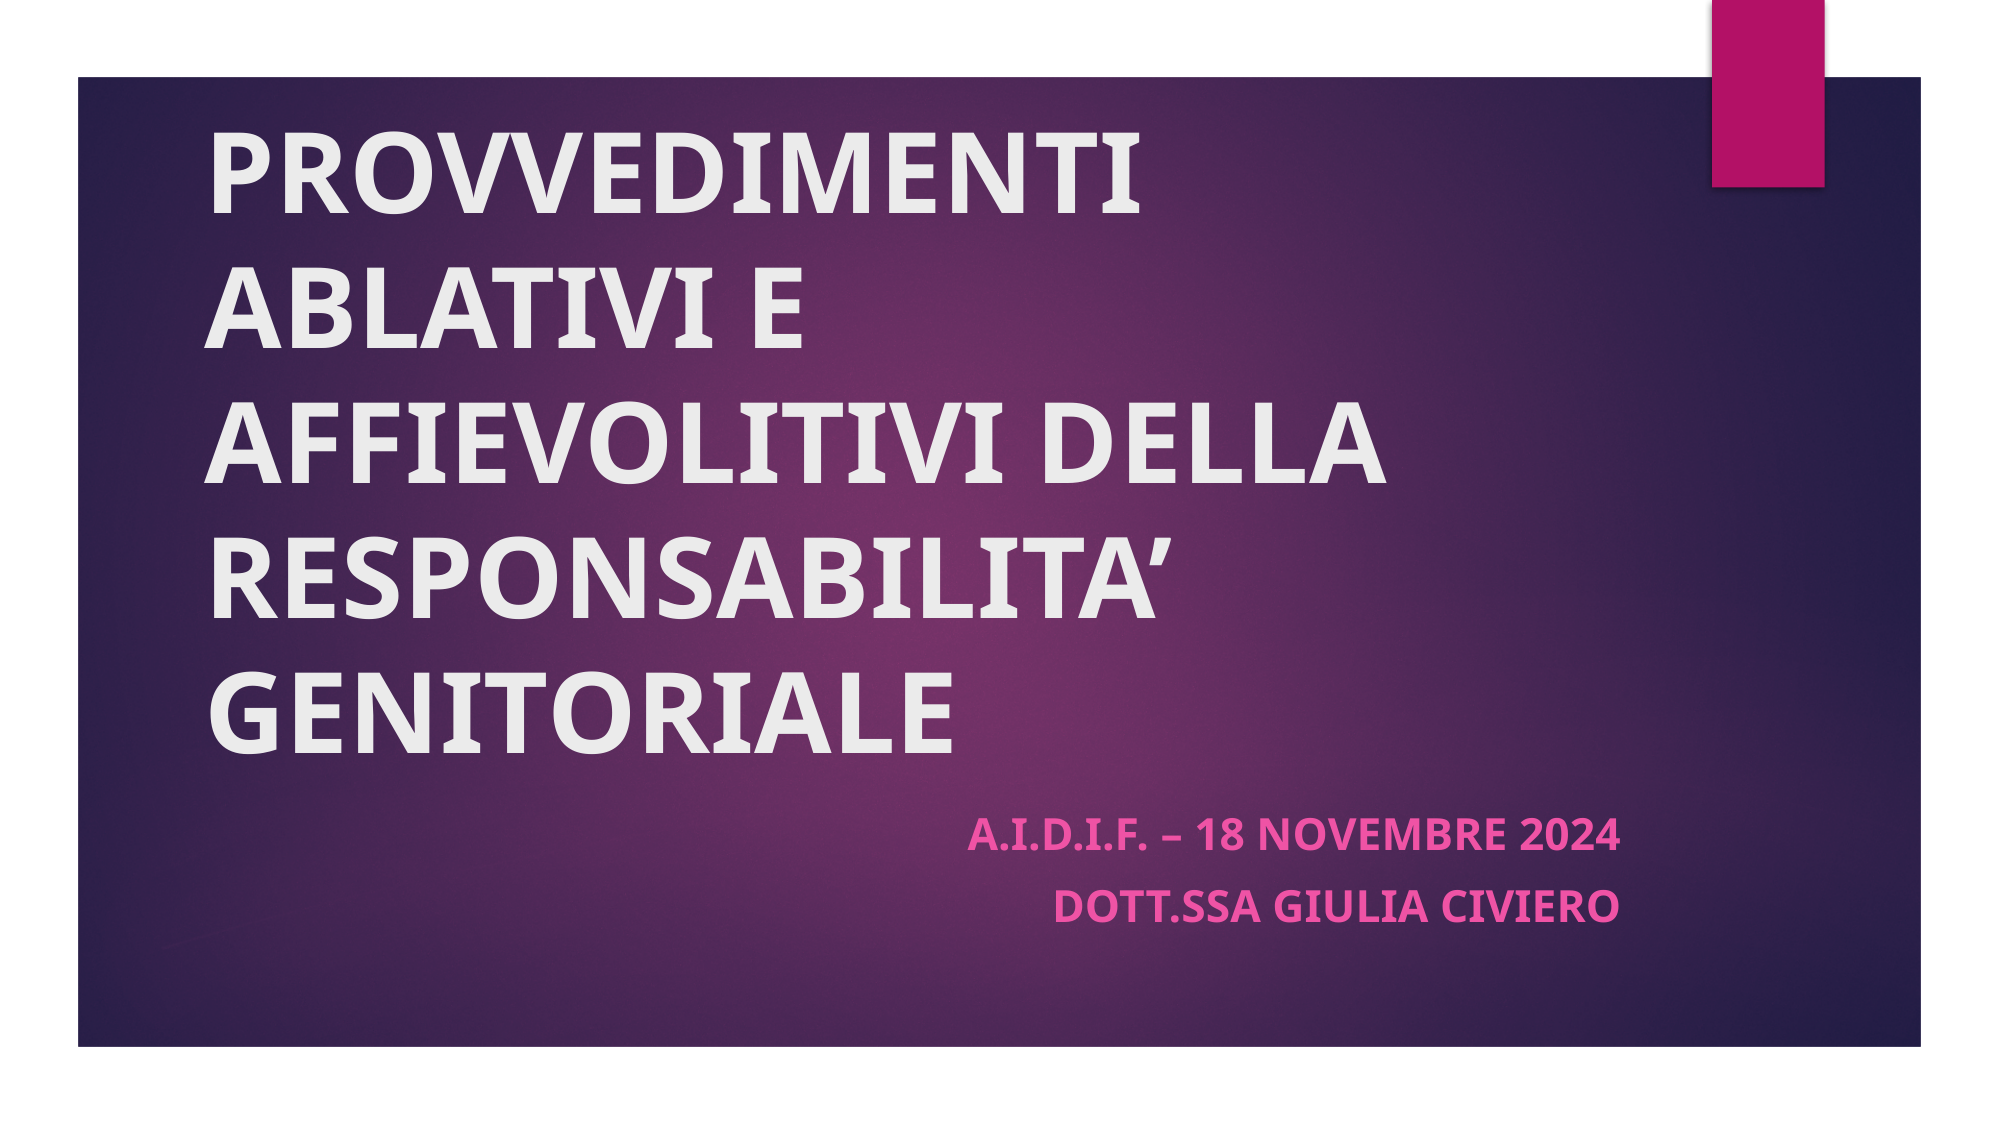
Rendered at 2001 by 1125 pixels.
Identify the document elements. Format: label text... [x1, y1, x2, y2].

subtitle A.I.D.I.F. – 18 novembre 2024 DOTT.SSA GIULIA CIVIERO [189, 798, 1638, 940]
title PROVVEDIMENTI ABLATIVI E AFFIEVOLITIVI DELLA RESPONSABILITA’ GENITORIALE [189, 344, 1638, 784]
